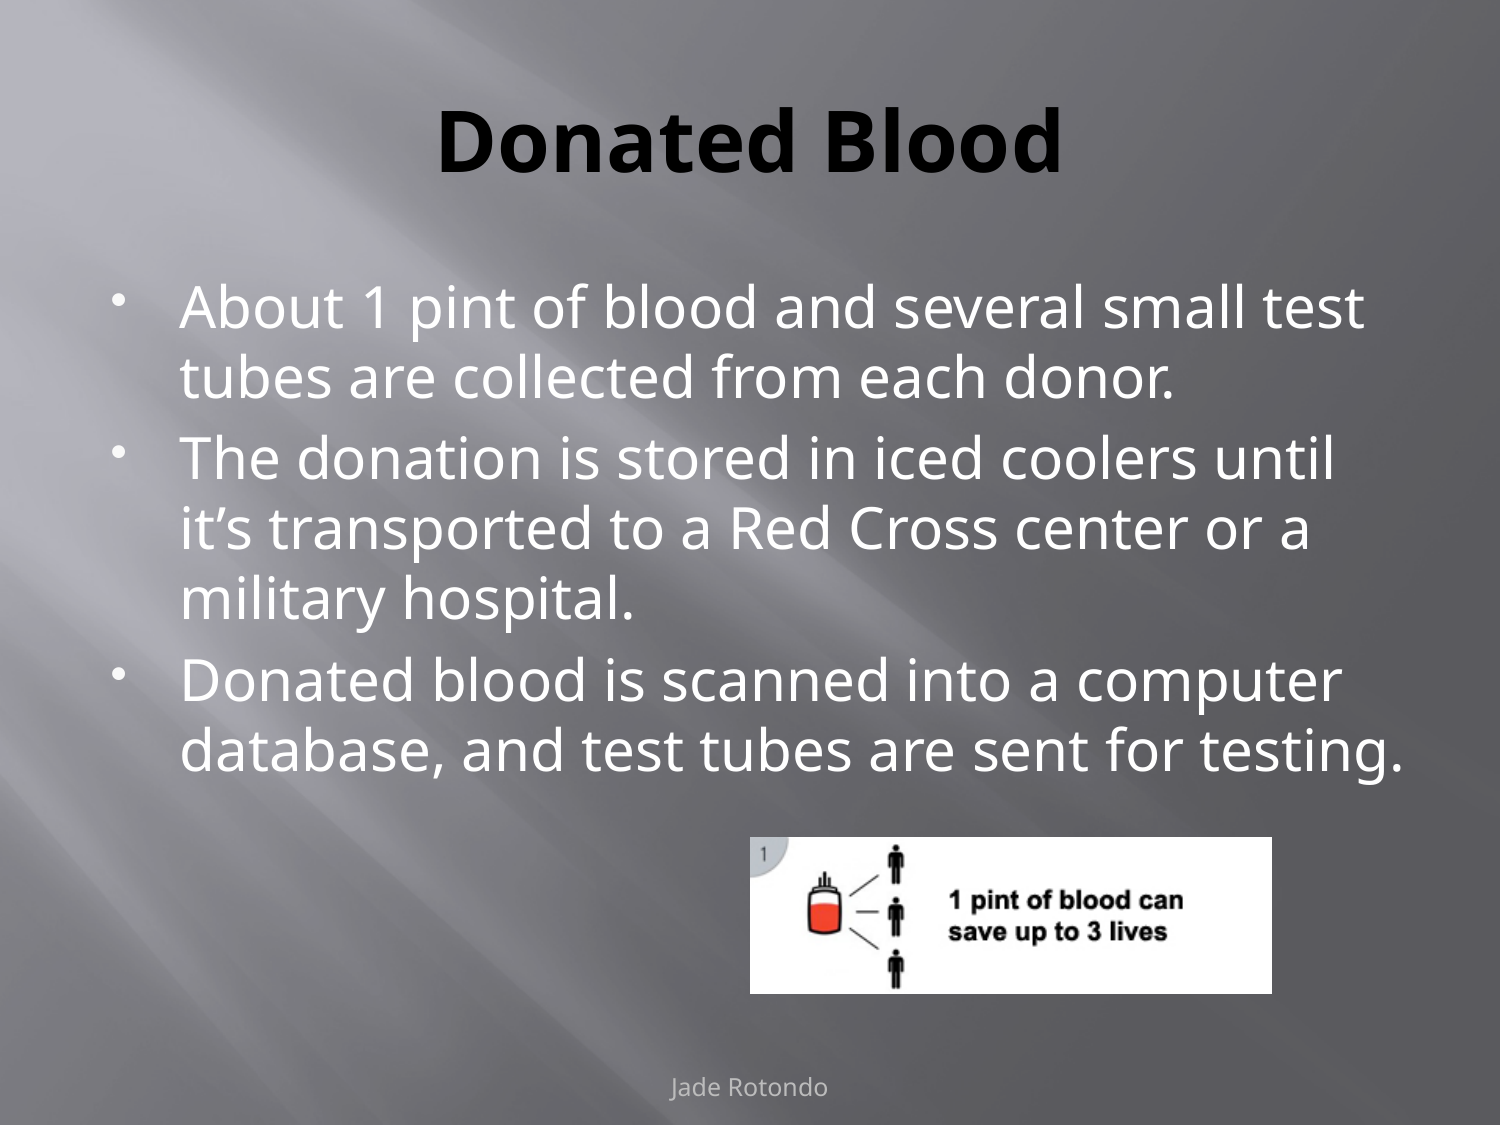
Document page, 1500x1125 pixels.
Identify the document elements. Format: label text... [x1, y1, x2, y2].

title Donated Blood [75, 45, 1425, 233]
list About 1 pint of blood and several small test tubes are collected from each donor. The donation is stored in iced coolers until it’s transported to a Red Cross center or a military hospital. Donated blood is scanned into a computer database, and test tubes are sent for testing. [75, 262, 1425, 1035]
picture [749, 837, 1273, 994]
footer Jade Rotondo [512, 1052, 988, 1113]
